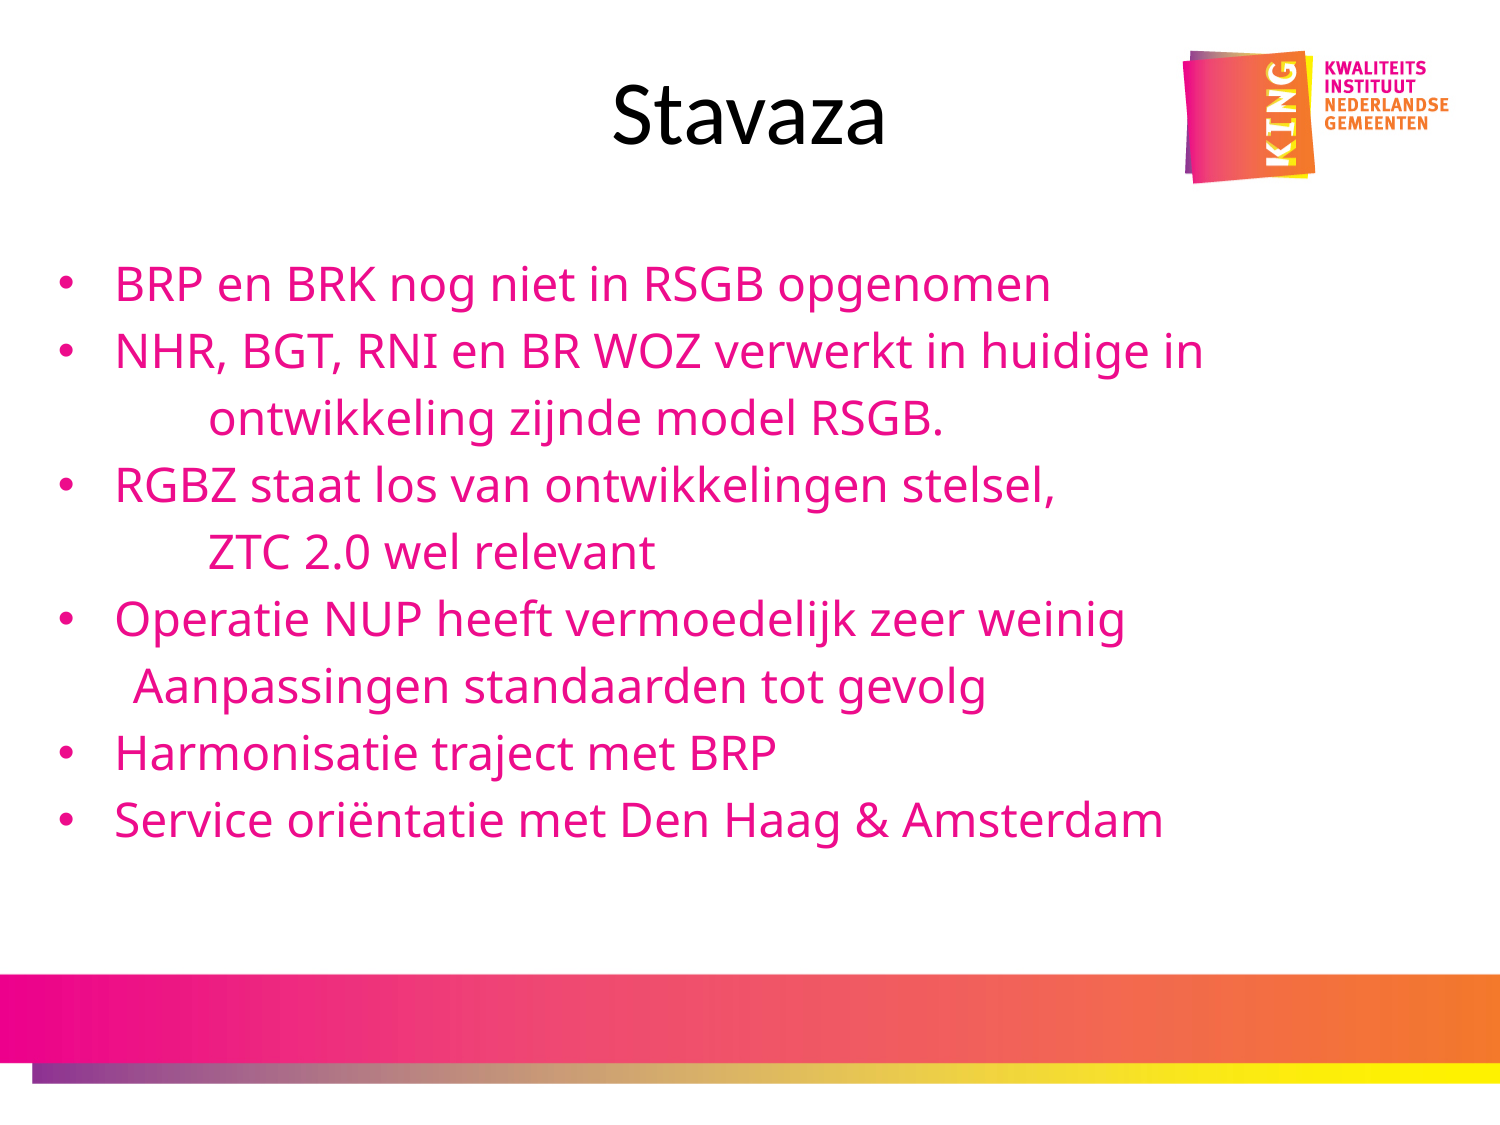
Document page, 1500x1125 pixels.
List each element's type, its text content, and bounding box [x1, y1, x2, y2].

list BRP en BRK nog niet in RSGB opgenomen NHR, BGT, RNI en BR WOZ verwerkt in huidige in ontwikkeling zijnde model RSGB. RGBZ staat los van ontwikkelingen stelsel, ZTC 2.0 wel relevant Operatie NUP heeft vermoedelijk zeer weinig Aanpassingen standaarden tot gevolg Harmonisatie traject met BRP Service oriëntatie met Den Haag & Amsterdam [42, 246, 1431, 989]
picture [0, 0, 1500, 1125]
title Stavaza [75, 45, 1425, 233]
